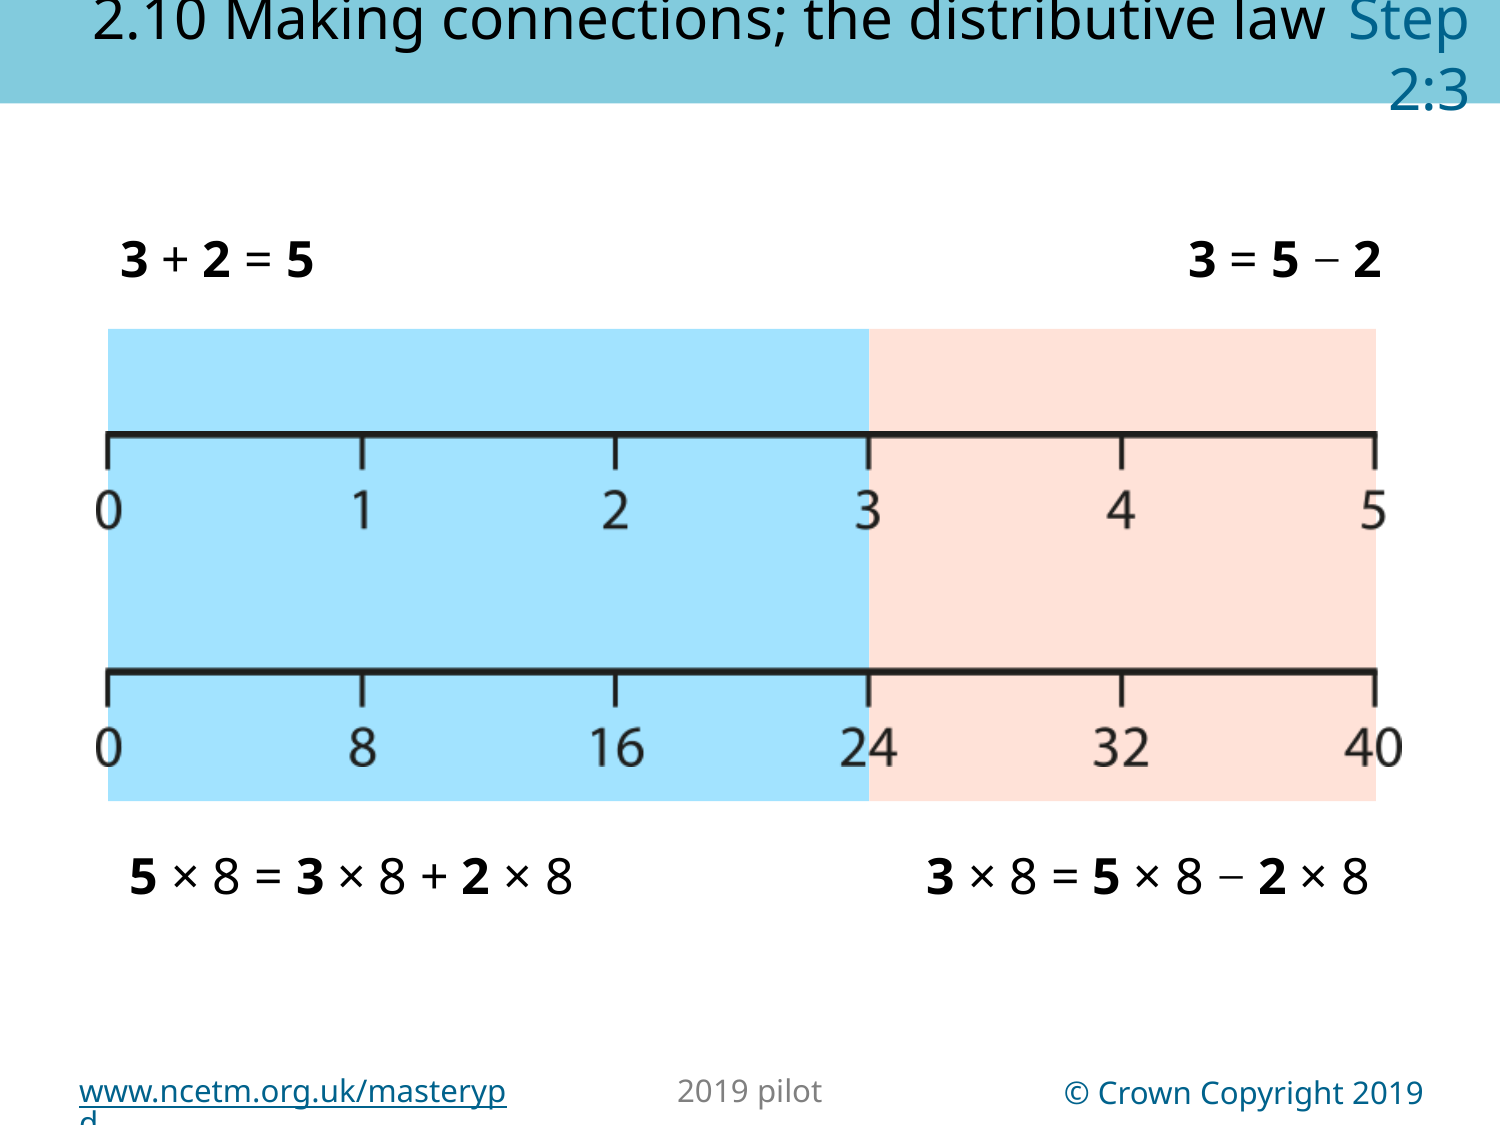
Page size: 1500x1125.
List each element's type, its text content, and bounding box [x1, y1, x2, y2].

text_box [107, 775, 1377, 802]
text_box 3 + 2 = 5 [104, 219, 330, 295]
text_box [107, 328, 1377, 429]
list 2.10 Making connections; the distributive law Step 2:3 [0, 0, 1500, 104]
text_box 3 = 5 − 2 [1173, 219, 1398, 295]
text_box 3 × 8 = 5 × 8 − 2 × 8 [911, 836, 1385, 912]
text_box 5 × 8 = 3 × 8 + 2 × 8 [114, 836, 589, 912]
picture [96, 431, 1403, 767]
